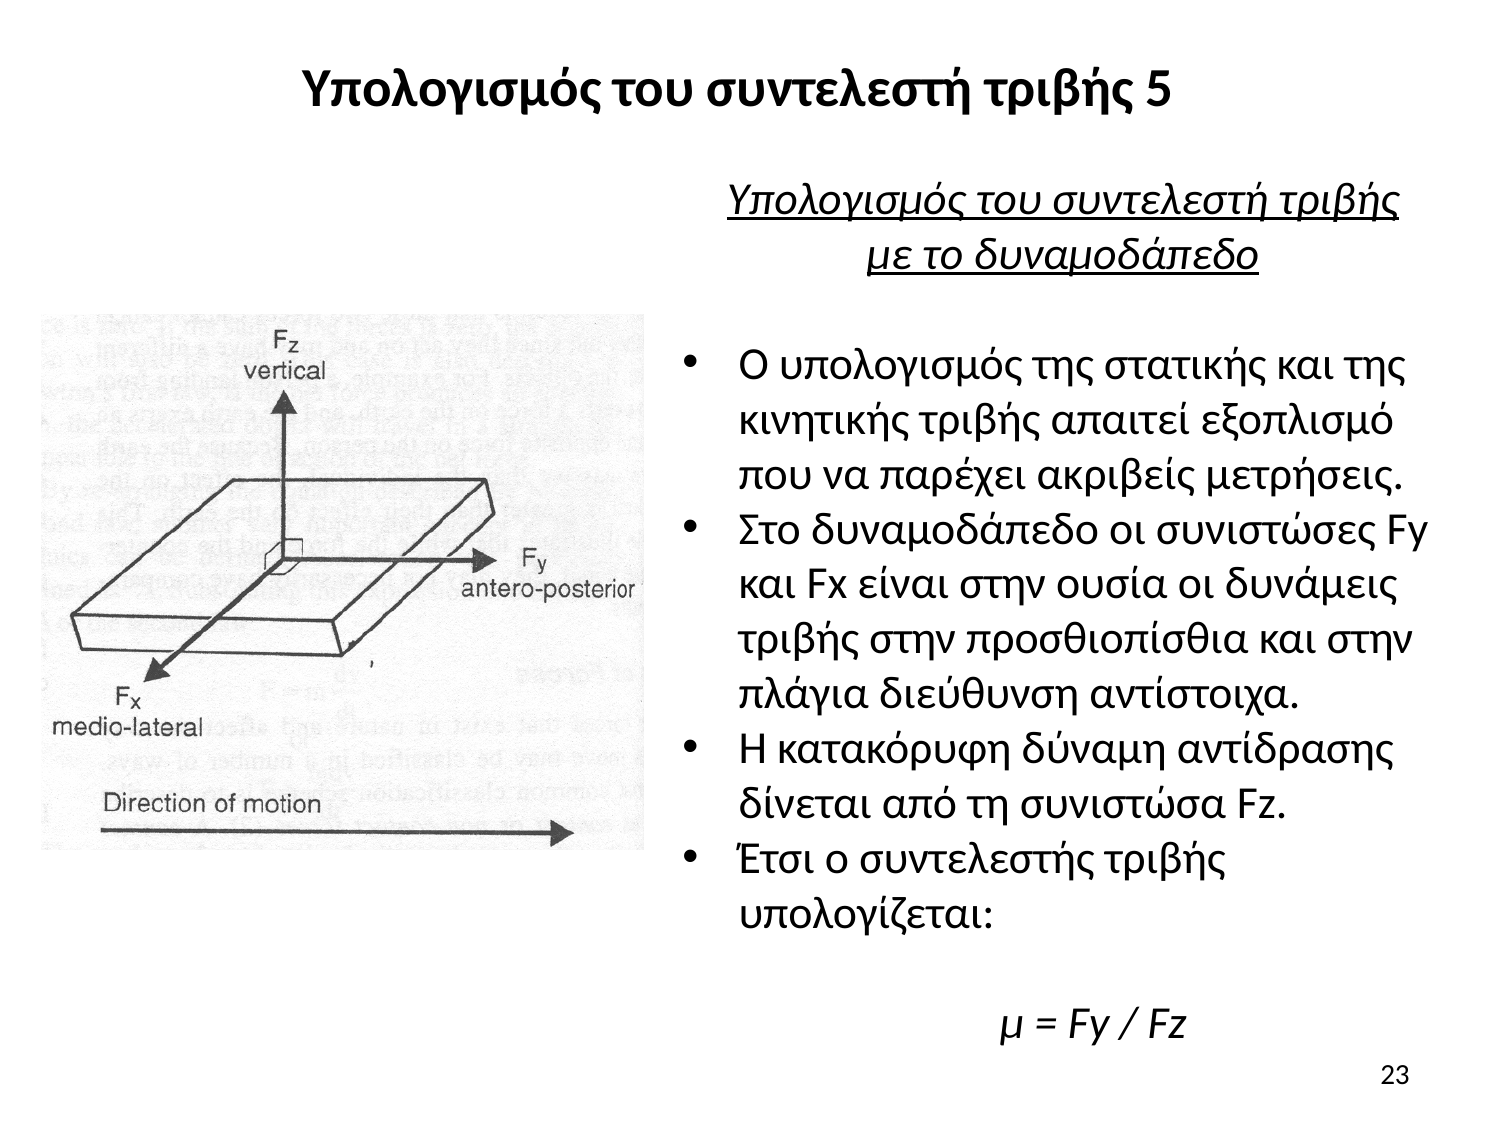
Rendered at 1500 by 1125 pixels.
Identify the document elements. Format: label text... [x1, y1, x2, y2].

picture [40, 314, 644, 851]
slide_number 23 [1074, 1042, 1425, 1103]
list Υπολογισμός του συντελεστή τριβής με το δυναμοδάπεδο Ο υπολογισμός της στατικής και της κινητικής τριβής απαιτεί εξοπλισμό που να παρέχει ακριβείς μετρήσεις. Στο δυναμοδάπεδο οι συνιστώσες Fy και Fx είναι στην ουσία οι δυνάμεις τριβής στην προσθιοπίσθια και στην πλάγια διεύθυνση αντίστοιχα. Η κατακόρυφη δύναμη αντίδρασης δίνεται από τη συνιστώσα Fz. Έτσι ο συντελεστής τριβής υπολογίζεται: μ = Fy / Fz [667, 160, 1459, 1050]
title Υπολογισμός του συντελεστή τριβής 5 [54, 42, 1424, 126]
